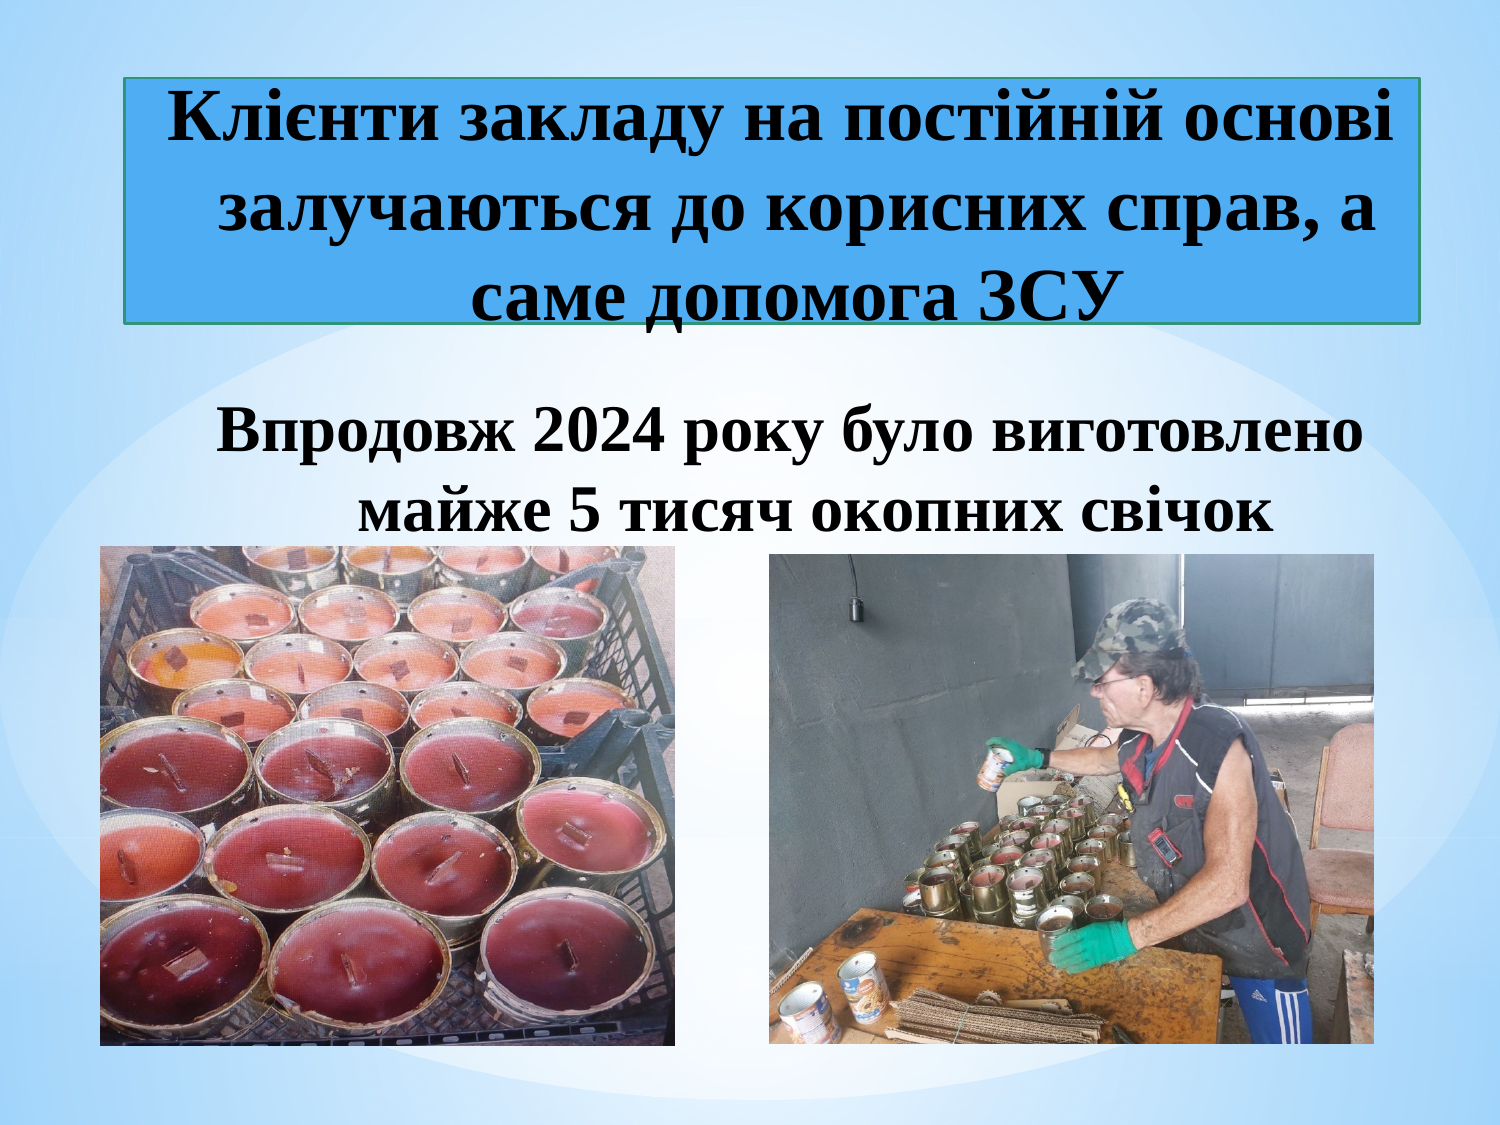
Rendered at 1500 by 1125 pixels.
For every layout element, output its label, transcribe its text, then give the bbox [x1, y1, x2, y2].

text_box Впродовж 2024 року було виготовлено майже 5 тисяч окопних свічок [132, 377, 1417, 632]
title Клієнти закладу на постійній основі залучаються до корисних справ, а саме допомога ЗСУ [123, 77, 1421, 325]
picture [769, 554, 1374, 1044]
picture [100, 546, 676, 1046]
